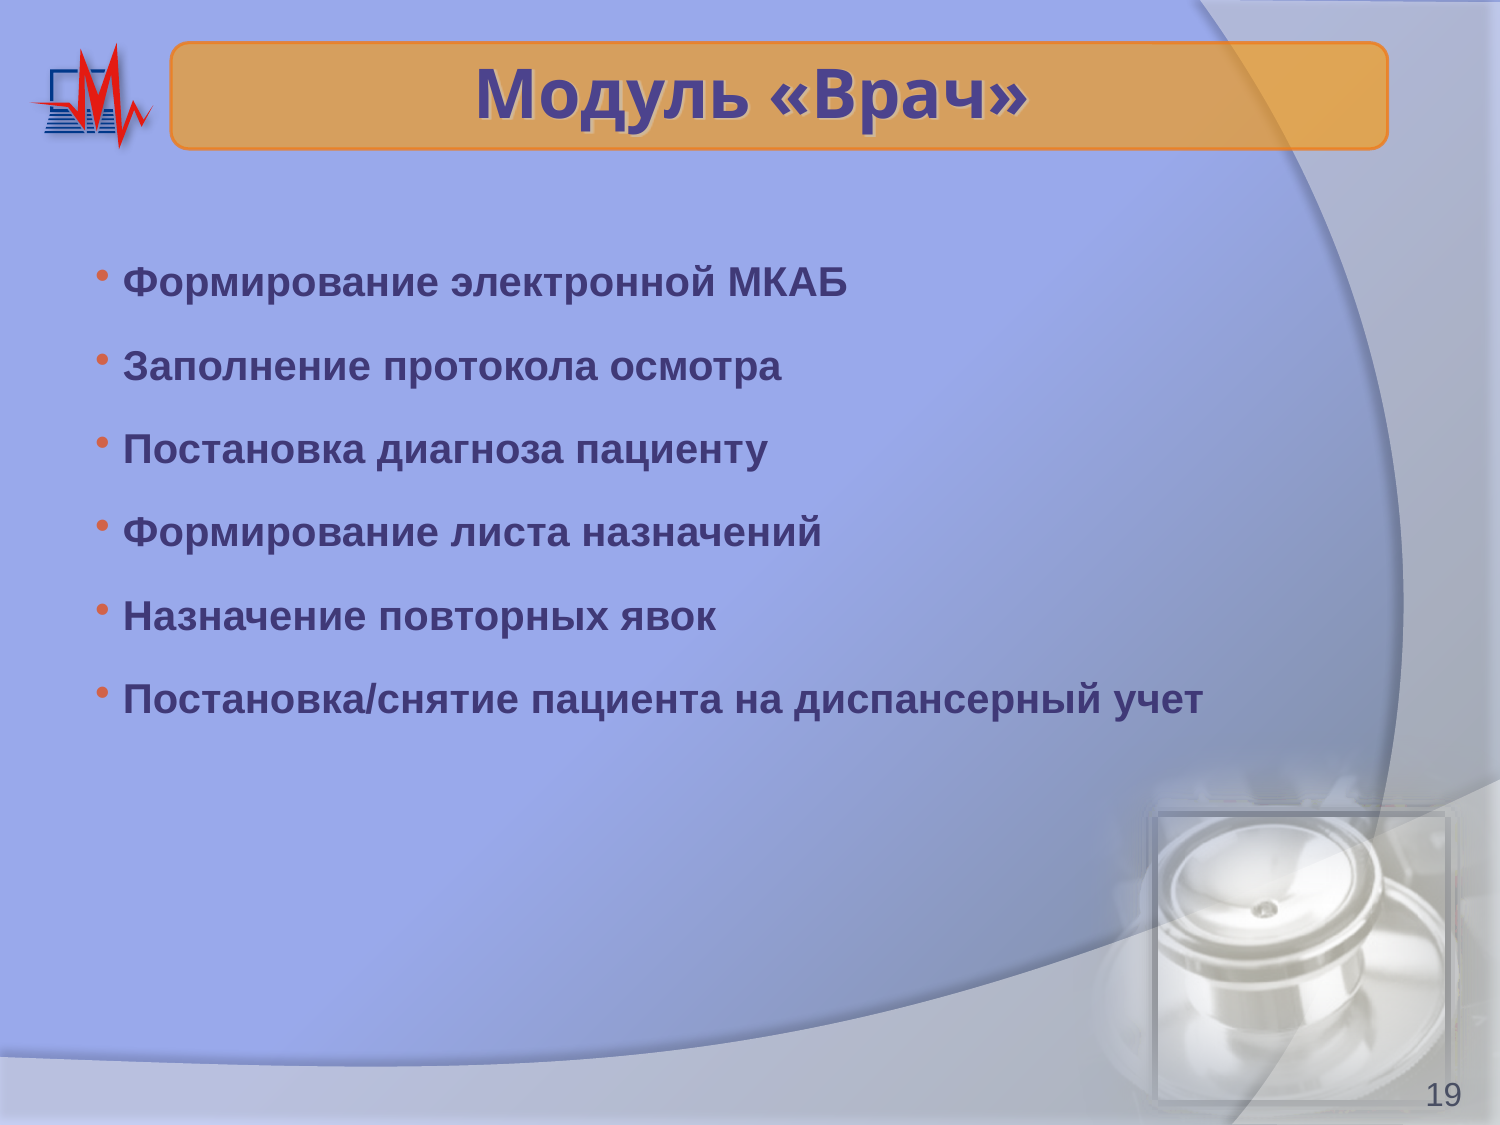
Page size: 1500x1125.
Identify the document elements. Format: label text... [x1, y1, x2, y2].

text_box Формирование электронной МКАБ Заполнение протокола осмотра Постановка диагноза пациенту Формирование листа назначений Назначение повторных явок Постановка/снятие пациента на диспансерный учет [82, 222, 1243, 894]
picture [29, 42, 154, 150]
picture [1045, 703, 1500, 1125]
text_box Модуль «Врач» [163, 60, 1355, 121]
text_box [170, 42, 1388, 149]
